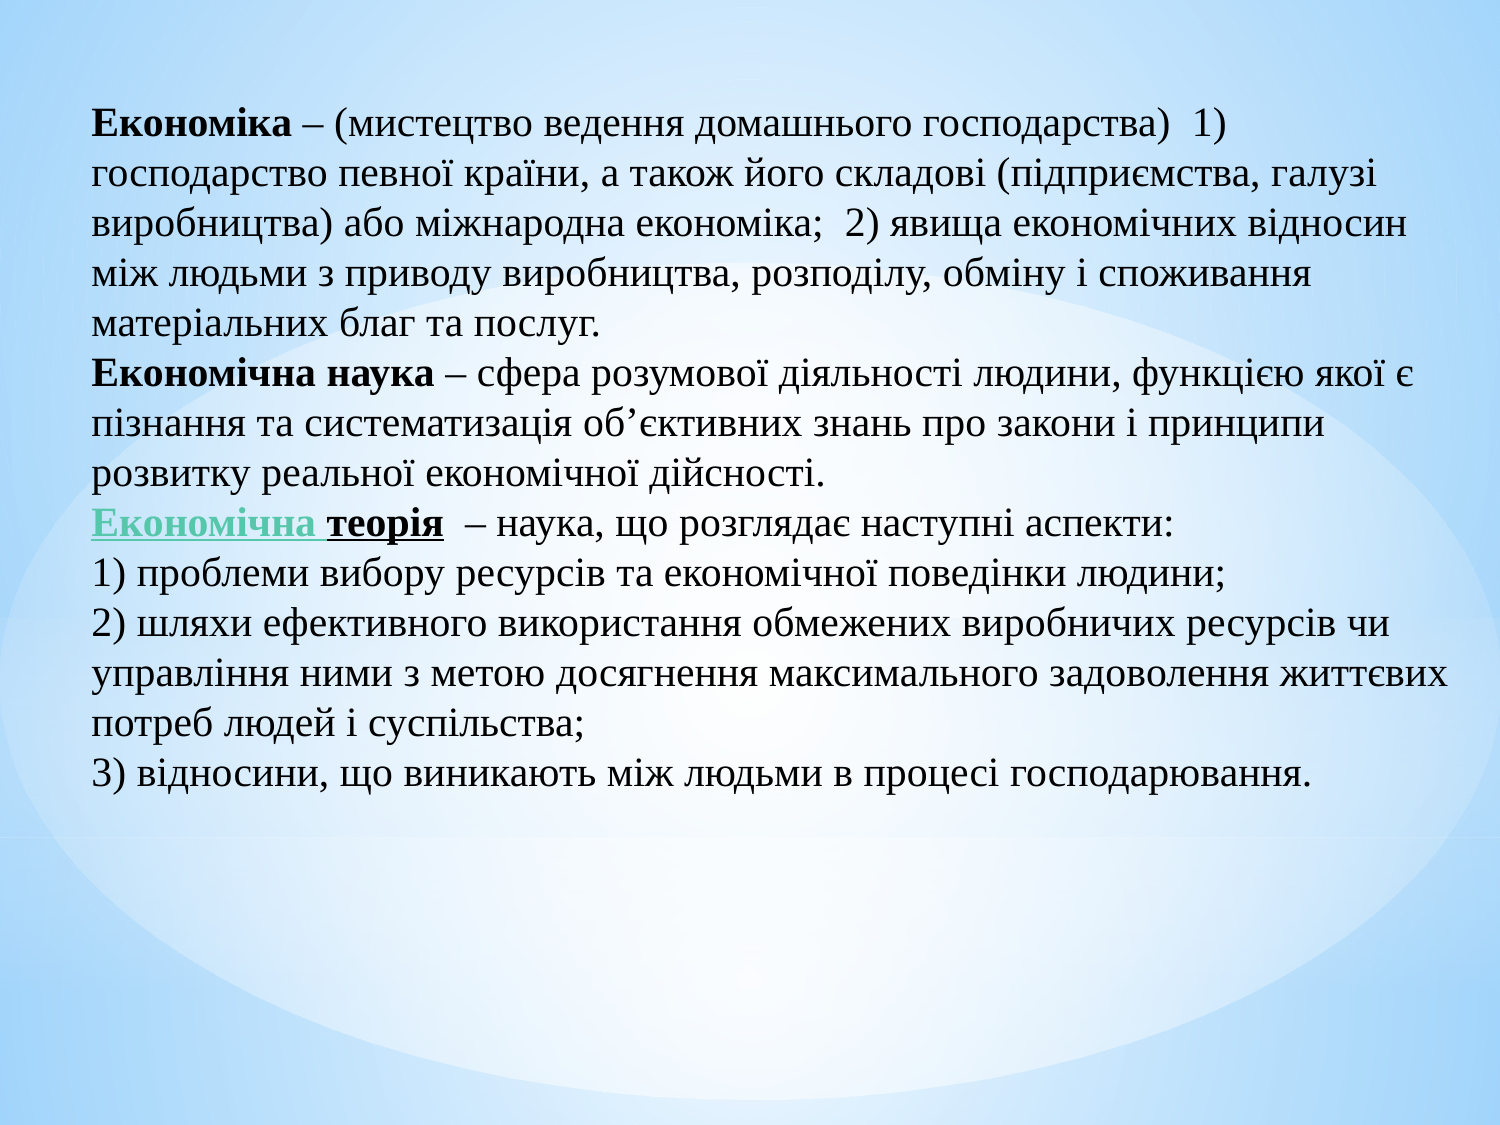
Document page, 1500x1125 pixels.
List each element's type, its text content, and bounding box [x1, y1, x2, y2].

text_box Економіка – (мистецтво ведення домашнього господарства) 1) господарство певної країни, а також його складові (підприємства, галузі виробництва) або міжнародна економіка; 2) явища економічних відносин між людьми з приводу виробництва, розподілу, обміну і споживання матеріальних благ та послуг. Економічна наука – сфера розумової діяльності людини, функцією якої є пізнання та систематизація об’єктивних знань про закони і принципи розвитку реальної економічної дійсності. Економічна теорія – наука, що розглядає наступні аспекти: 1) проблеми вибору ресурсів та економічної поведінки людини; 2) шляхи ефективного використання обмежених виробничих ресурсів чи управління ними з метою досягнення максимального задоволення життєвих потреб людей і суспільства; 3) відносини, що виникають між людьми в процесі господарювання. [76, 87, 1471, 803]
